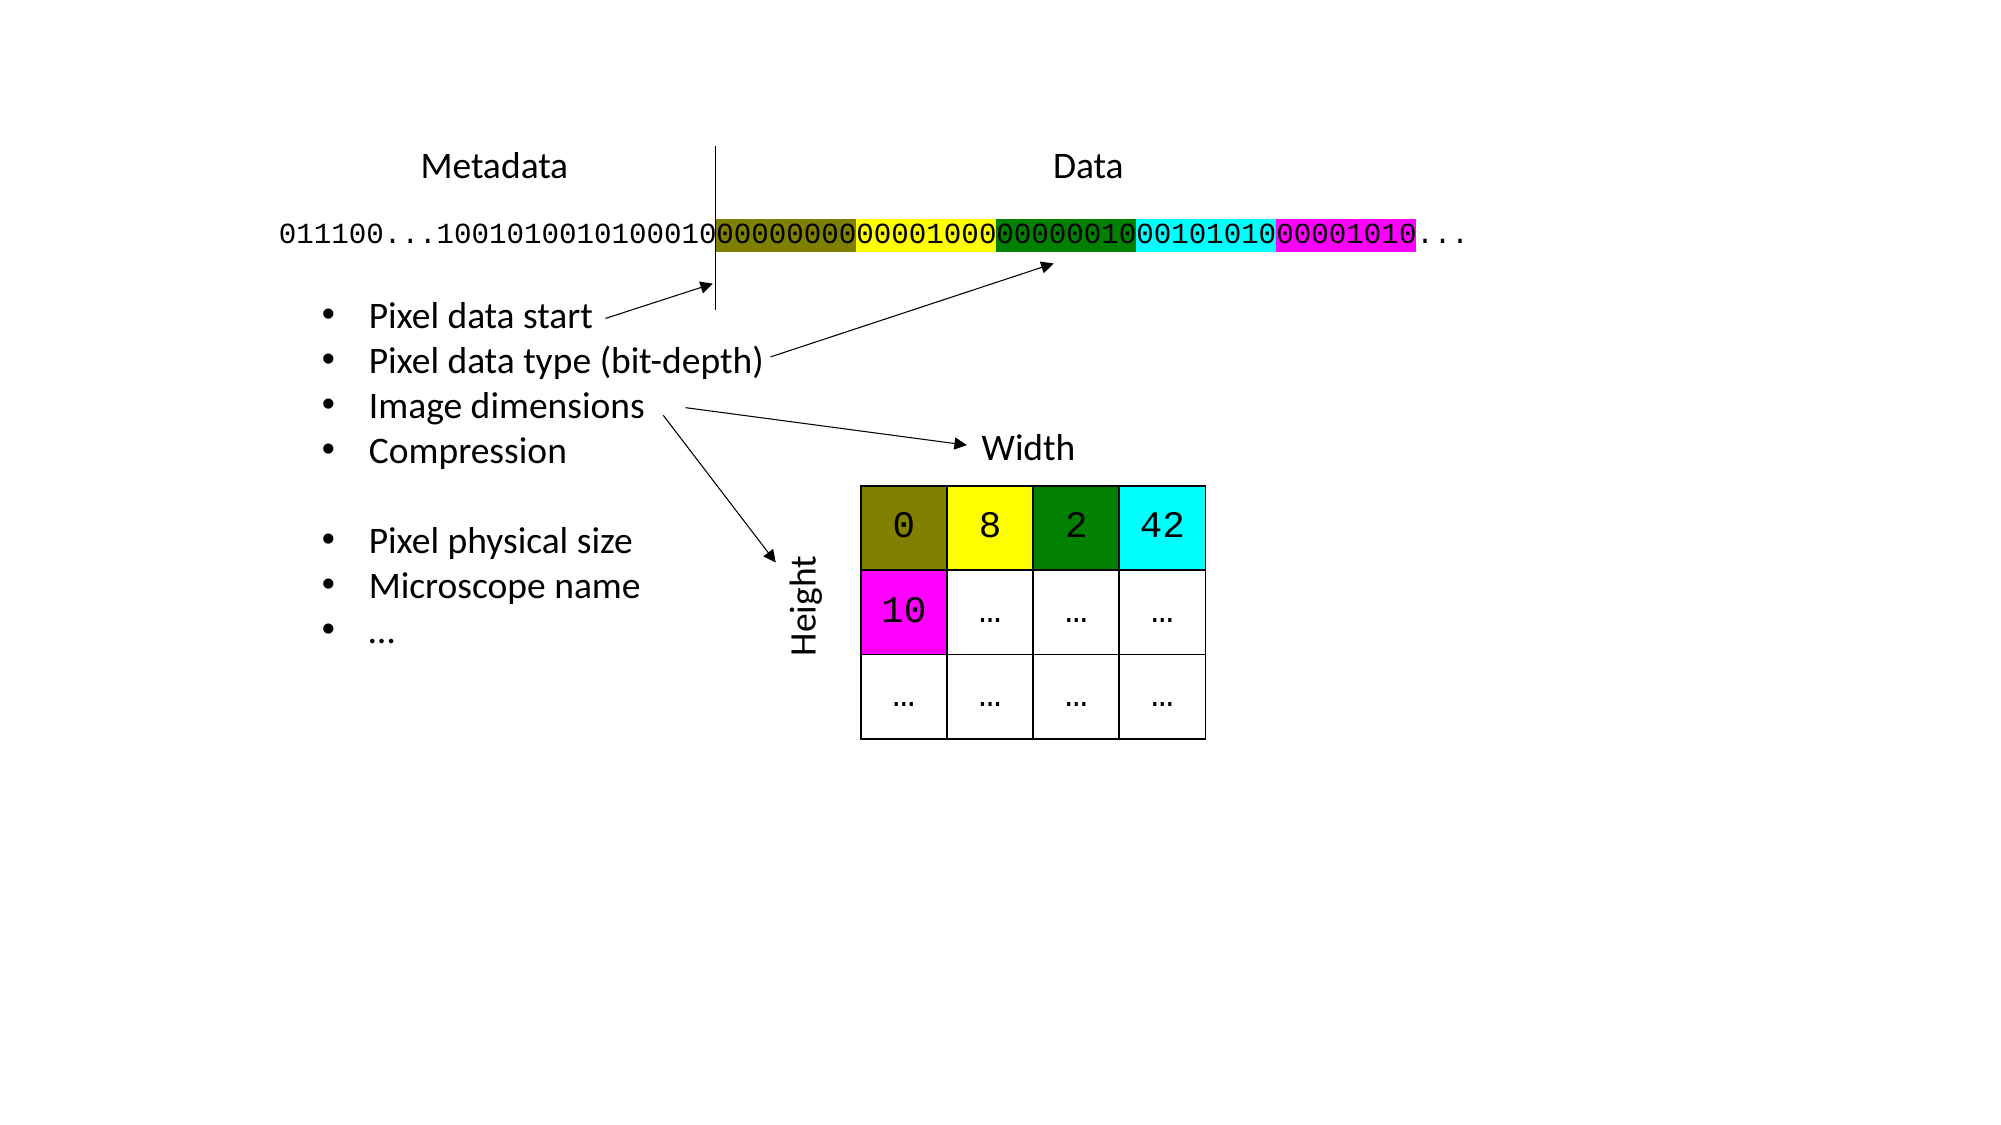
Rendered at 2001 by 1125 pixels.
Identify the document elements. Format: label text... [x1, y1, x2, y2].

table_header 2 [1034, 487, 1118, 569]
table_cell 10 [862, 571, 946, 654]
text_box Width [966, 415, 1123, 475]
table_cell … [1034, 655, 1118, 738]
text_box Data [1038, 134, 1139, 194]
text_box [770, 263, 1054, 357]
table_header 0 [862, 487, 946, 569]
table_cell … [948, 655, 1032, 738]
table_header 8 [948, 487, 1032, 569]
table_cell … [1120, 655, 1205, 738]
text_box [685, 407, 967, 446]
table_cell … [948, 571, 1032, 654]
text_box 011100...10010100101000100000000000001000000000100010101000001010... [264, 206, 715, 257]
table_cell … [862, 655, 946, 738]
text_box 011100...10010100101000100000000000001000000000100010101000001010... [716, 206, 1905, 257]
text_box Pixel data start Pixel data type (bit-depth) Image dimensions Compression Pixel physical size Microscope name … [307, 283, 789, 749]
text_box Metadata [405, 133, 584, 194]
text_box Height [770, 514, 831, 672]
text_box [663, 415, 776, 563]
table_cell … [1120, 571, 1205, 654]
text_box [605, 283, 713, 319]
table_header 42 [1120, 487, 1205, 569]
table_cell … [1034, 571, 1118, 654]
